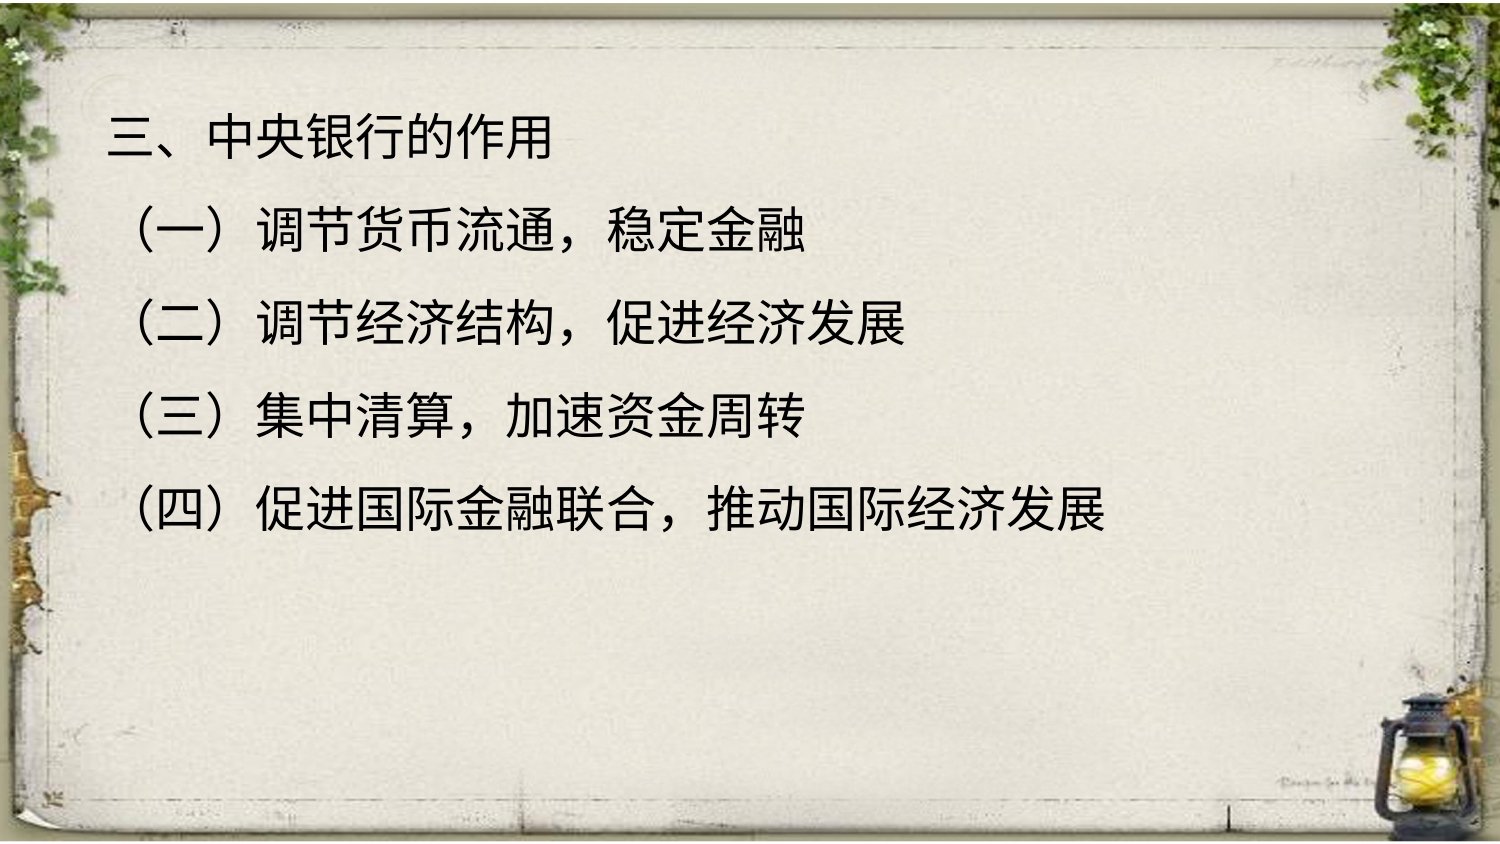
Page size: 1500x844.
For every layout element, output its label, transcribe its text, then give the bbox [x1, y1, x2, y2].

list 三、中央银行的作用 （一）调节货币流通，稳定金融 （二）调节经济结构，促进经济发展 （三）集中清算，加速资金周转 （四）促进国际金融联合，推动国际经济发展 [90, 86, 1456, 793]
picture [0, 0, 1500, 844]
